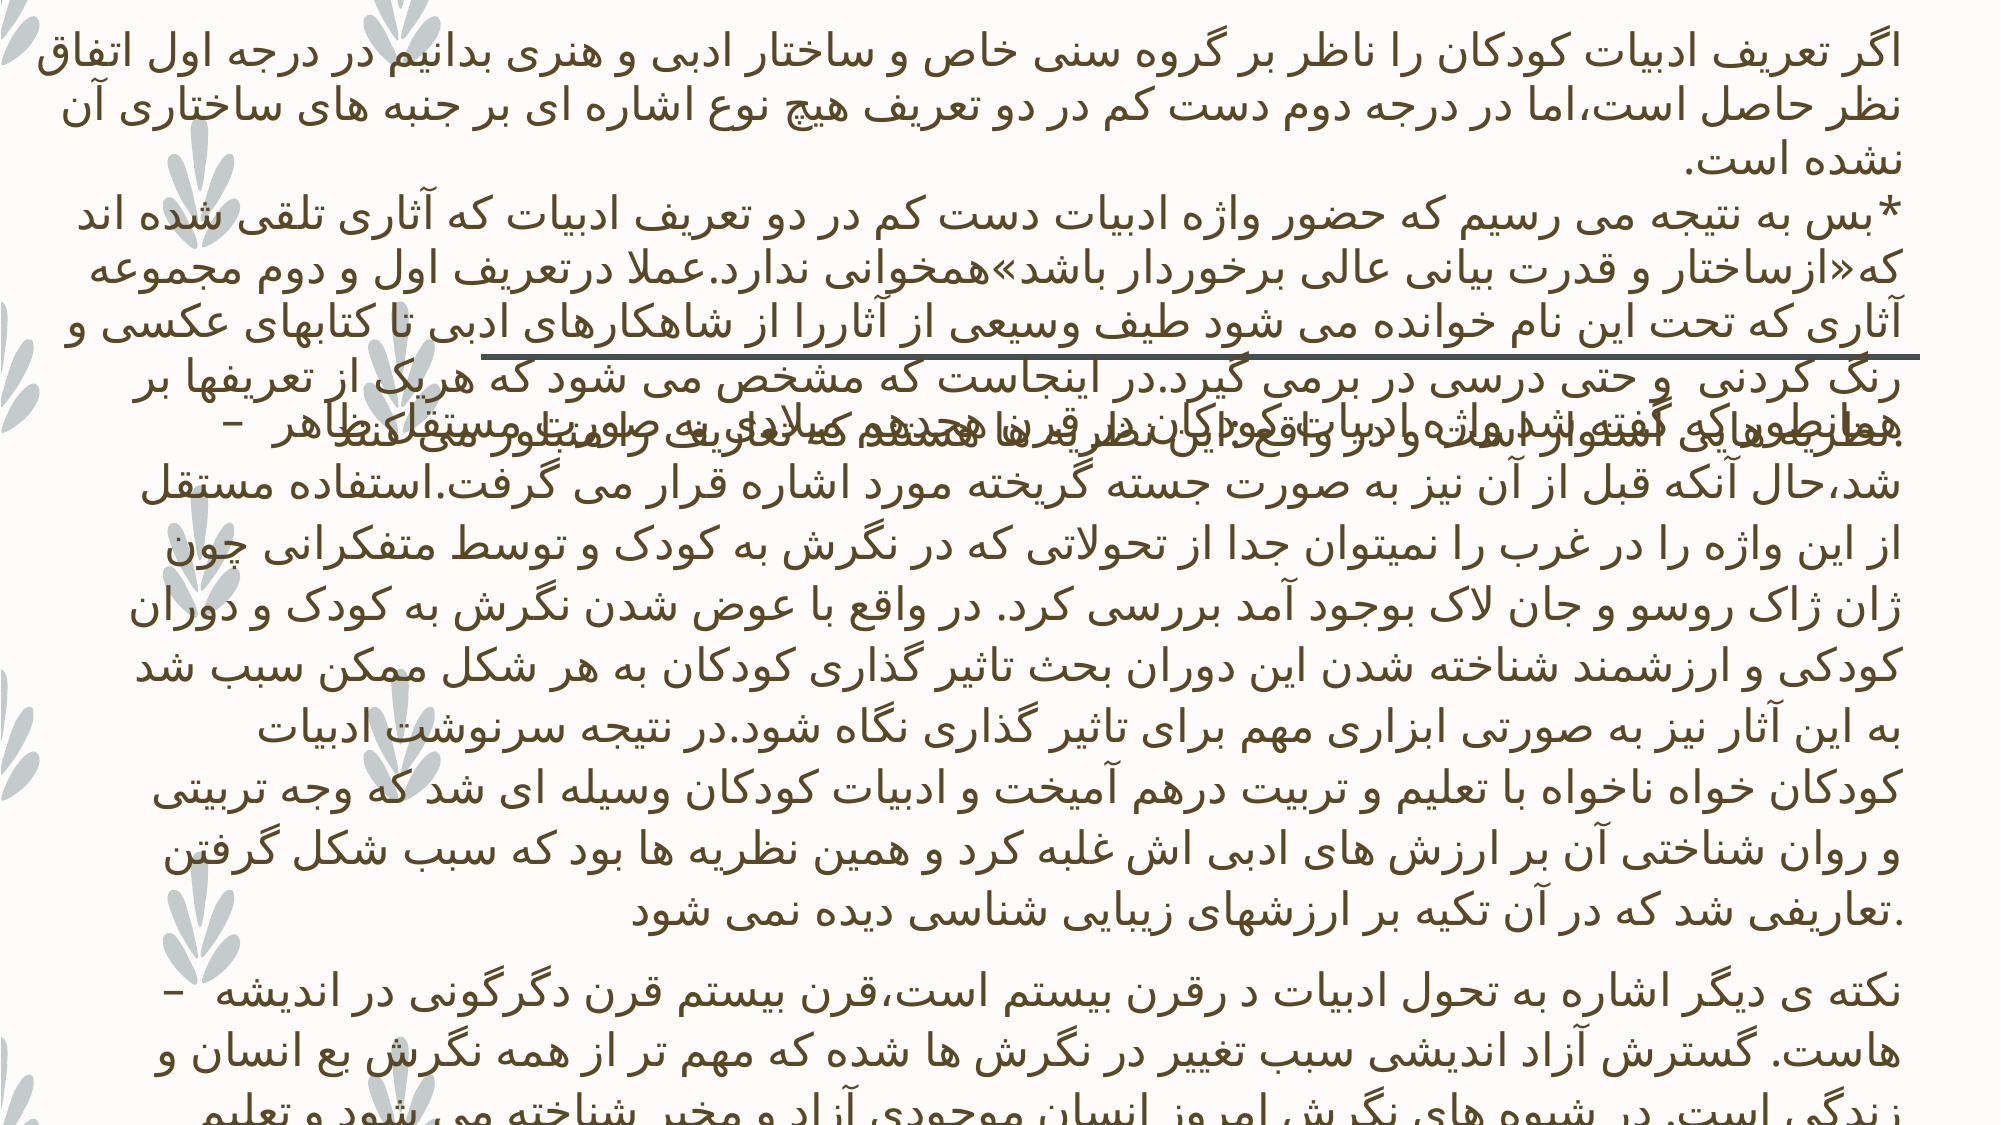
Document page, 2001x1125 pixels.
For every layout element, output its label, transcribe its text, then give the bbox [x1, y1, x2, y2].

title اگر تعریف ادبیات کودکان را ناظر بر گروه سنی خاص و ساختار ادبی و هنری بدانیم در درجه اول اتفاق نظر حاصل است،اما در درجه دوم دست کم در دو تعریف هیچ نوع اشاره ای بر جنبه های ساختاری آن نشده است. *بس به نتیجه می رسیم که حضور واژه ادبیات دست کم در دو تعریف ادبیات که آثاری تلقی شده اند که«ازساختار و قدرت بیانی عالی برخوردار باشد»همخوانی ندارد.عملا درتعریف اول و دوم مجموعه آثاری که تحت این نام خوانده می شود طیف وسیعی از آثاررا از شاهکارهای ادبی تا کتابهای عکسی و رنگ کردنی و حتی درسی در برمی گیرد.در اینجاست که مشخص می شود که هریک از تعریفها بر نظریه هایی استوار است و در واقع :این نظریه ها هستند که تعاریف را متبلور می کنند. [21, 15, 1920, 272]
list همانطور که گفته شد واژه ادبیات کودکان در قرن هجدهم میلادی به صورت مستقل ظاهر شد،حال آنکه قبل از آن نیز به صورت جسته گریخته مورد اشاره قرار می گرفت.استفاده مستقل از این واژه را در غرب را نمیتوان جدا از تحولاتی که در نگرش به کودک و توسط متفکرانی چون ژان ژاک روسو و جان لاک بوجود آمد بررسی کرد. در واقع با عوض شدن نگرش به کودک و دوران کودکی و ارزشمند شناخته شدن این دوران بحث تاثیر گذاری کودکان به هر شکل ممکن سبب شد به این آثار نیز به صورتی ابزاری مهم برای تاثیر گذاری نگاه شود.در نتیجه سرنوشت ادبیات کودکان خواه ناخواه با تعلیم و تربیت درهم آمیخت و ادبیات کودکان وسیله ای شد که وجه تربیتی و روان شناختی آن بر ارزش های ادبی اش غلبه کرد و همین نظریه ها بود که سبب شکل گرفتن تعاریفی شد که در آن تکیه بر ارزشهای زیبایی شناسی دیده نمی شود. نکته ی دیگر اشاره به تحول ادبیات د رقرن بیستم است،قرن بیستم قرن دگرگونی در اندیشه هاست. گسترش آزاد اندیشی سبب تغییر در نگرش ها شده که مهم تر از همه نگرش بع انسان و زندگی است. در شیوه های نگرش امروز انسان موجودی آزاد و مخیر شناخته می شود و تعلیم وتربیت نیز ازین نظریه پیروی میکند. [54, 378, 1920, 1078]
